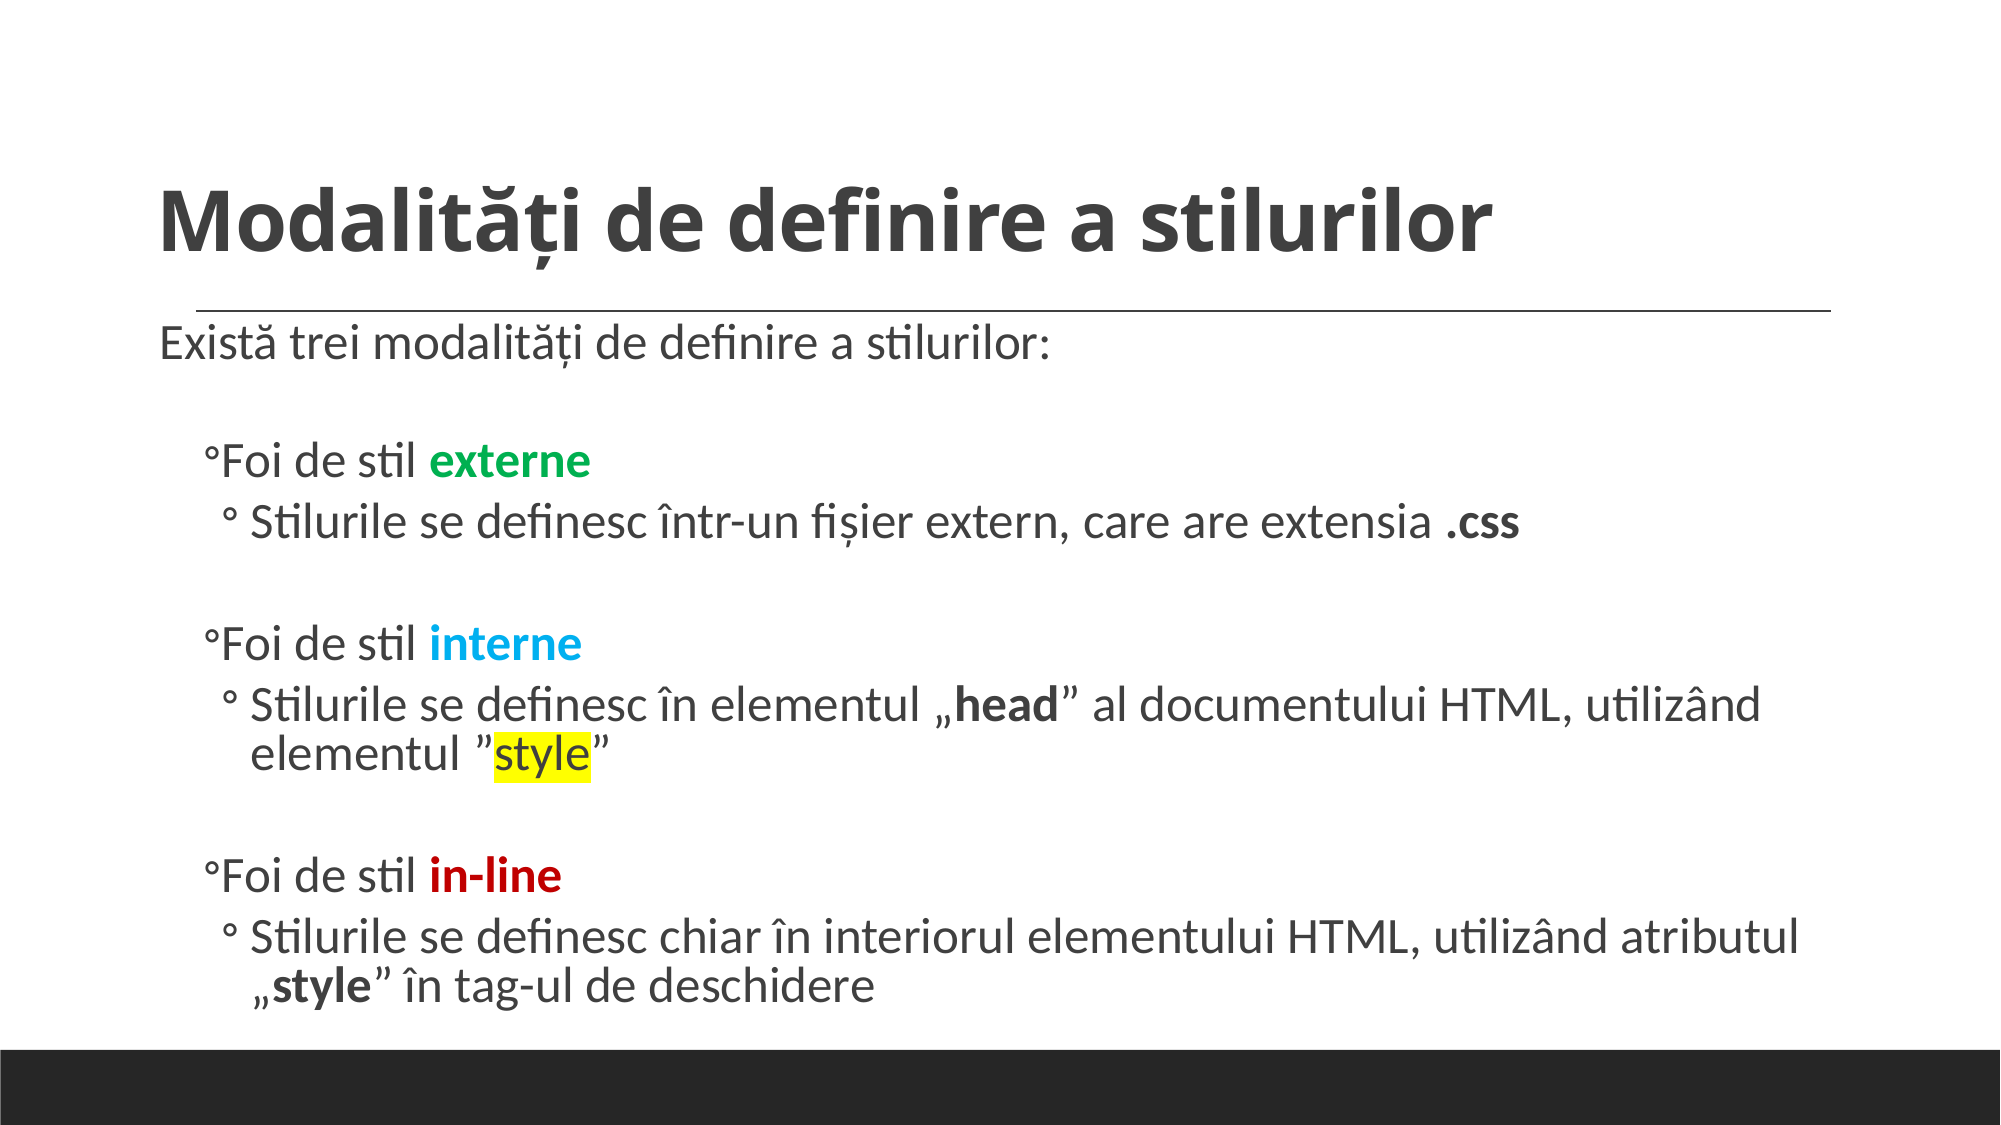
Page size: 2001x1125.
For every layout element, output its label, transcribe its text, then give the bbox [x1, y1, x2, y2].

list Există trei modalităţi de definire a stilurilor: Foi de stil externe Stilurile se definesc într-un fişier extern, care are extensia .css Foi de stil interne Stilurile se definesc în elementul „head” al documentului HTML, utilizând elementul ”style” Foi de stil in-line Stilurile se definesc chiar în interiorul elementului HTML, utilizând atributul „style” în tag-ul de deschidere [159, 312, 1849, 1025]
title Modalităţi de definire a stilurilor [141, 99, 1675, 278]
